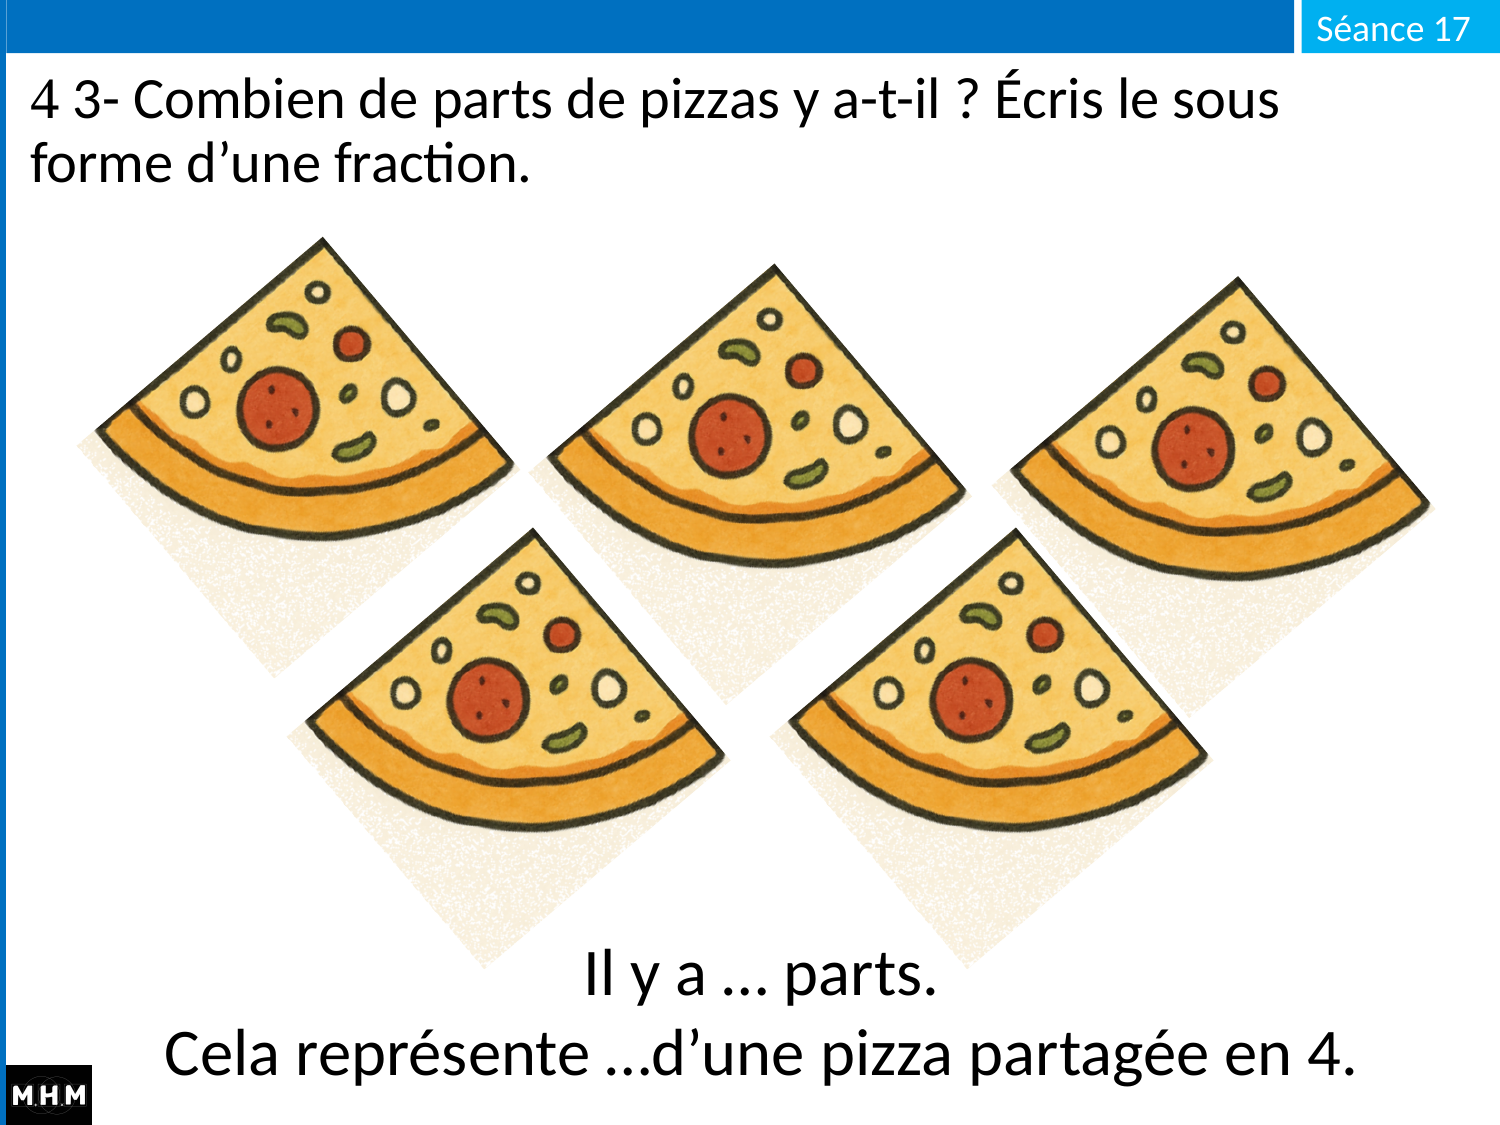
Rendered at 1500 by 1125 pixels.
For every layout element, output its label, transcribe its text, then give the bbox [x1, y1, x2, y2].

picture [77, 236, 1436, 969]
text_box Il y a … parts. Cela représente …d’une pizza partagée en 4. [71, 921, 1468, 1097]
title  3- Combien de parts de pizzas y a-t-il ? Écris le sous forme d’une fraction. [14, 60, 1391, 203]
picture [6, 1065, 92, 1125]
